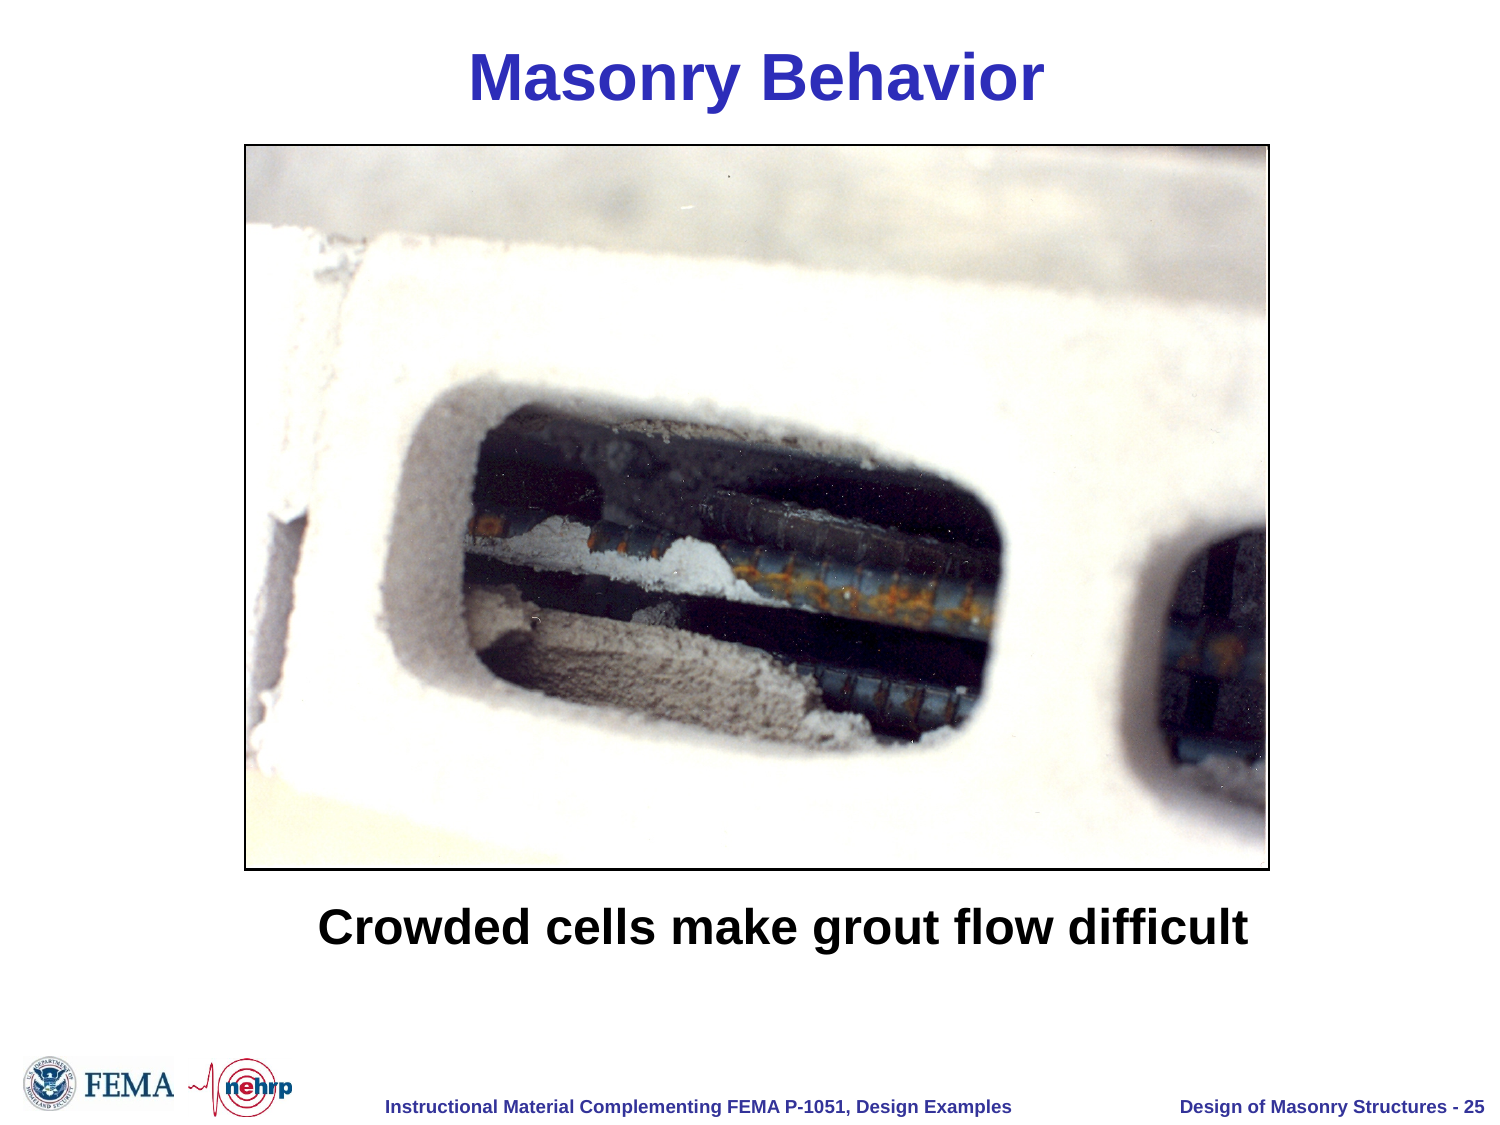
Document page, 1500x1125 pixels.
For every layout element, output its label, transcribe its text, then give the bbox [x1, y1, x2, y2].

picture [23, 1056, 174, 1111]
slide_number Design of Masonry Structures - 25 [1042, 1077, 1500, 1125]
list Crowded cells make grout flow difficult [115, 886, 1466, 976]
picture [188, 1058, 292, 1117]
picture [245, 146, 1269, 869]
title Masonry Behavior [82, 0, 1432, 148]
footer Instructional Material Complementing FEMA P-1051, Design Examples [337, 1087, 1042, 1125]
